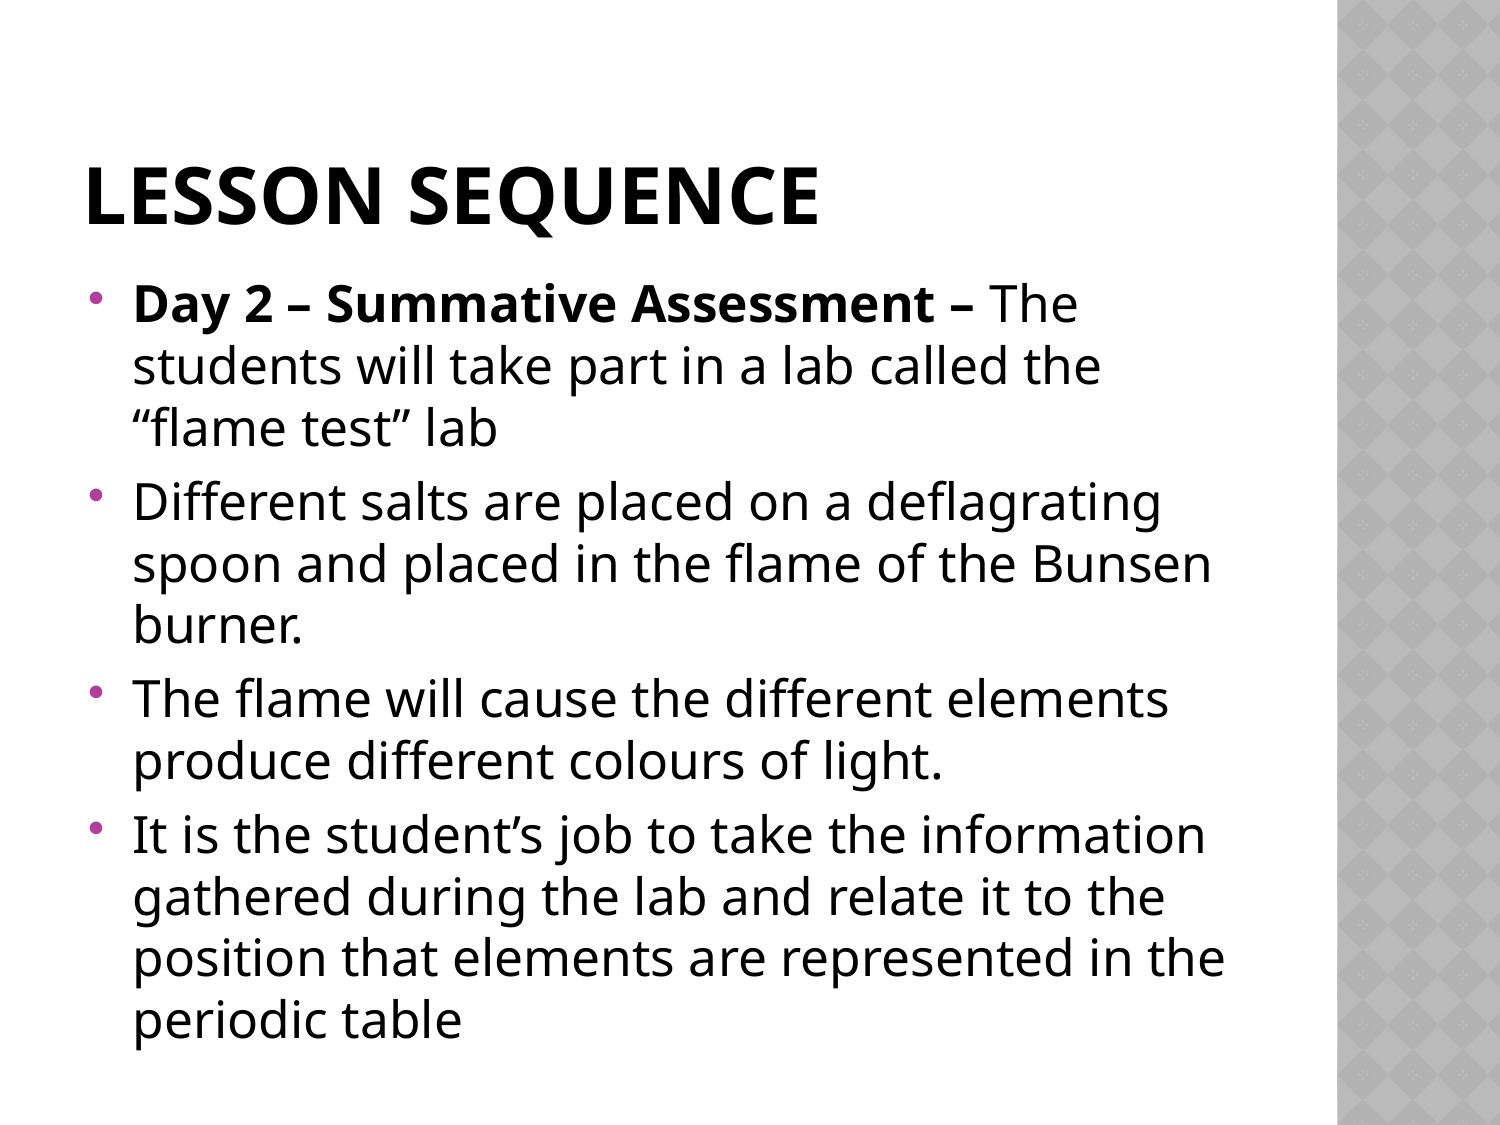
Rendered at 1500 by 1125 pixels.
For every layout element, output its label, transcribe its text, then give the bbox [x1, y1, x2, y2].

title Lesson Sequence [75, 52, 1263, 240]
list Day 2 – Summative Assessment – The students will take part in a lab called the “flame test” lab Different salts are placed on a deflagrating spoon and placed in the flame of the Bunsen burner. The flame will cause the different elements produce different colours of light. It is the student’s job to take the information gathered during the lab and relate it to the position that elements are represented in the periodic table [75, 264, 1263, 1059]
